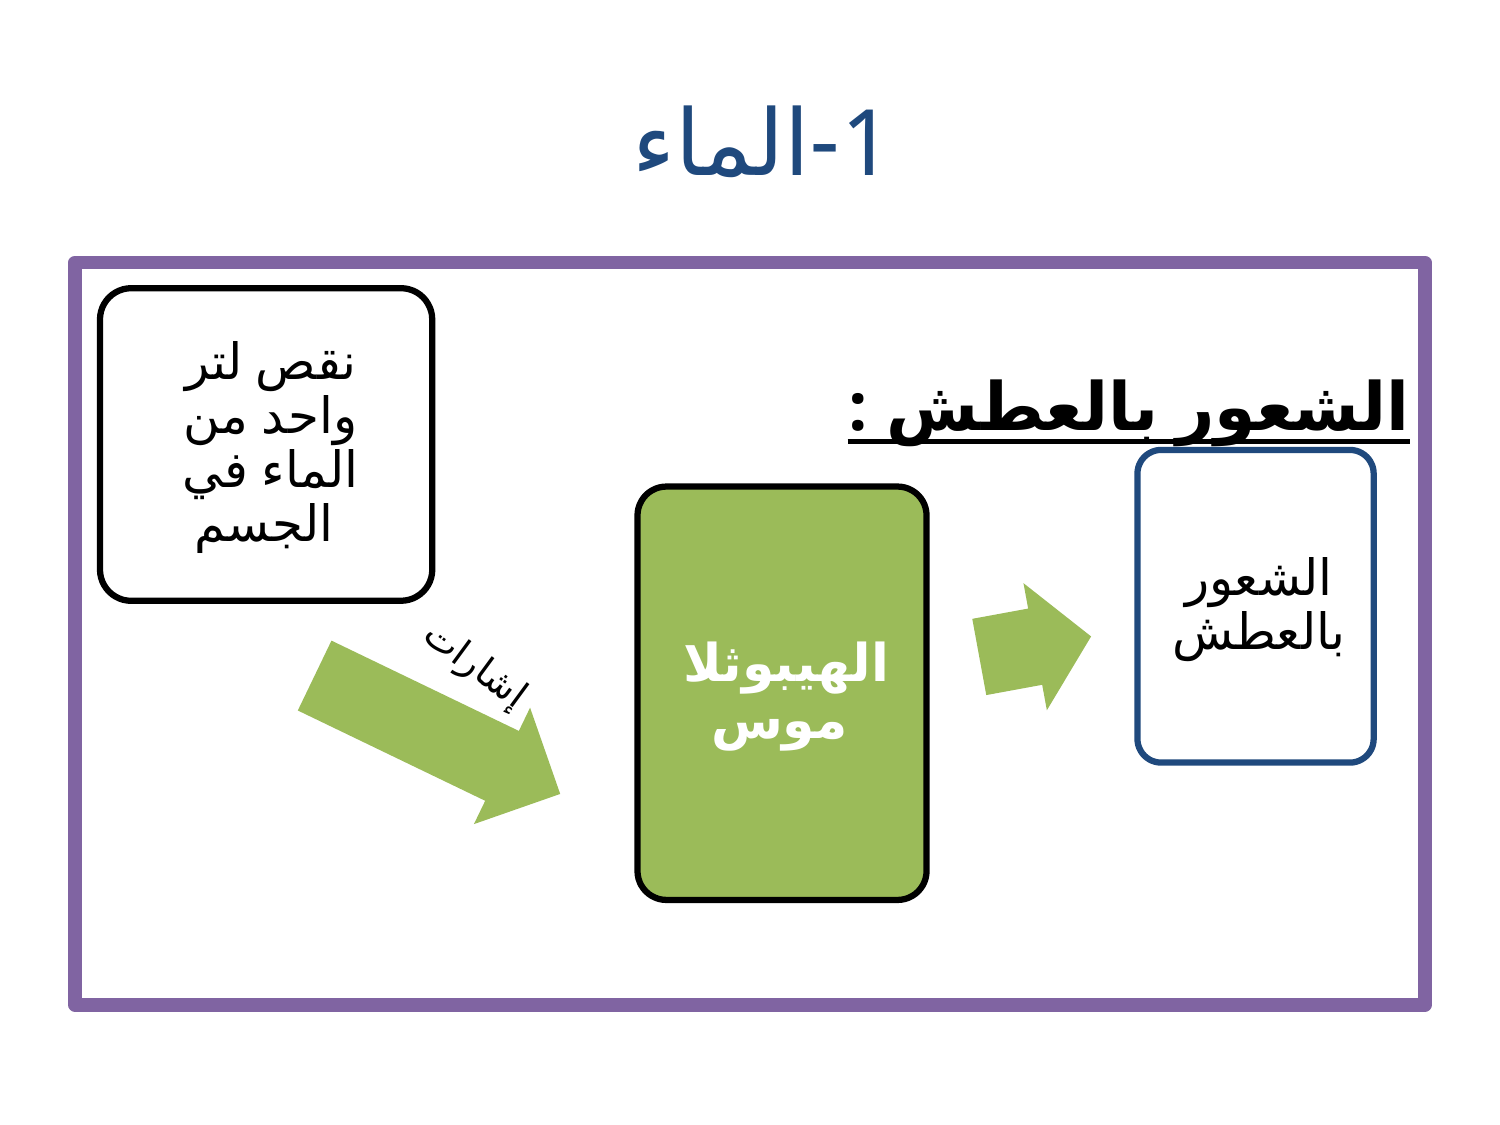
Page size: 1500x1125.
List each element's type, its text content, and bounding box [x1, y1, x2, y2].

list الشعور بالعطش : [75, 262, 1425, 1005]
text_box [99, 228, 1376, 901]
title 1-الماء [75, 45, 1425, 233]
